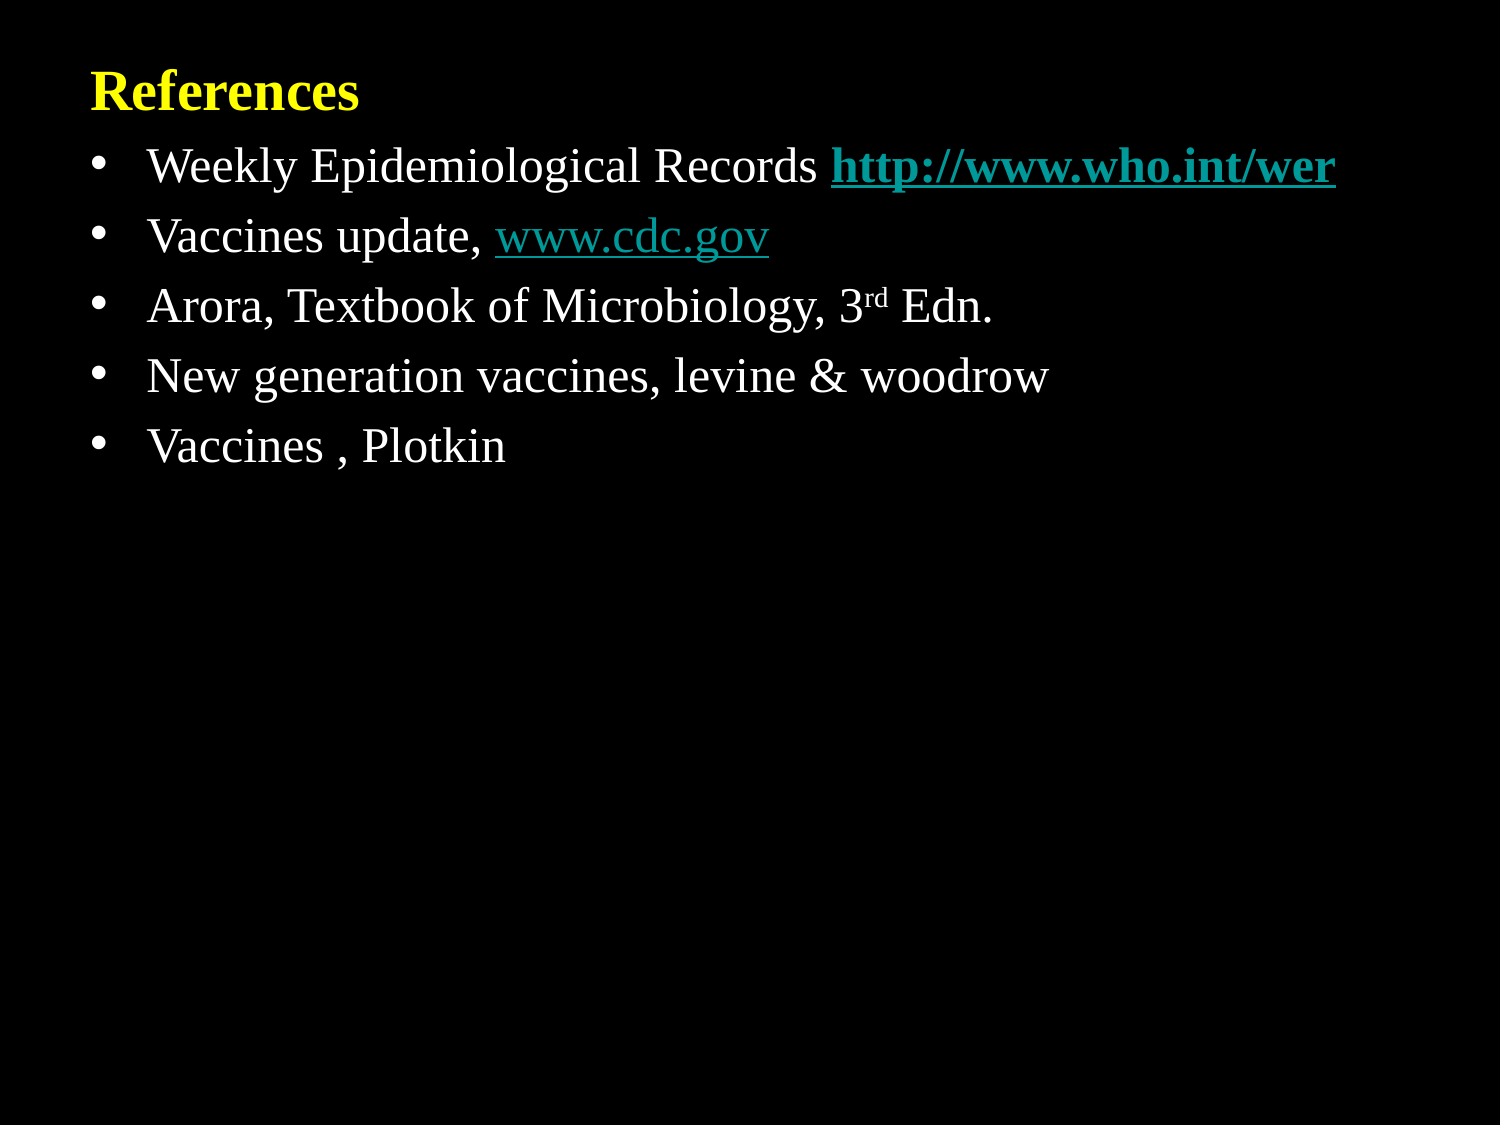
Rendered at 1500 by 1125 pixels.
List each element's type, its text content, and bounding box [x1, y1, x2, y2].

title References [75, 37, 1425, 125]
list Weekly Epidemiological Records http://www.who.int/wer Vaccines update, www.cdc.gov Arora, Textbook of Microbiology, 3rd Edn. New generation vaccines, levine & woodrow Vaccines , Plotkin [75, 125, 1425, 1100]
